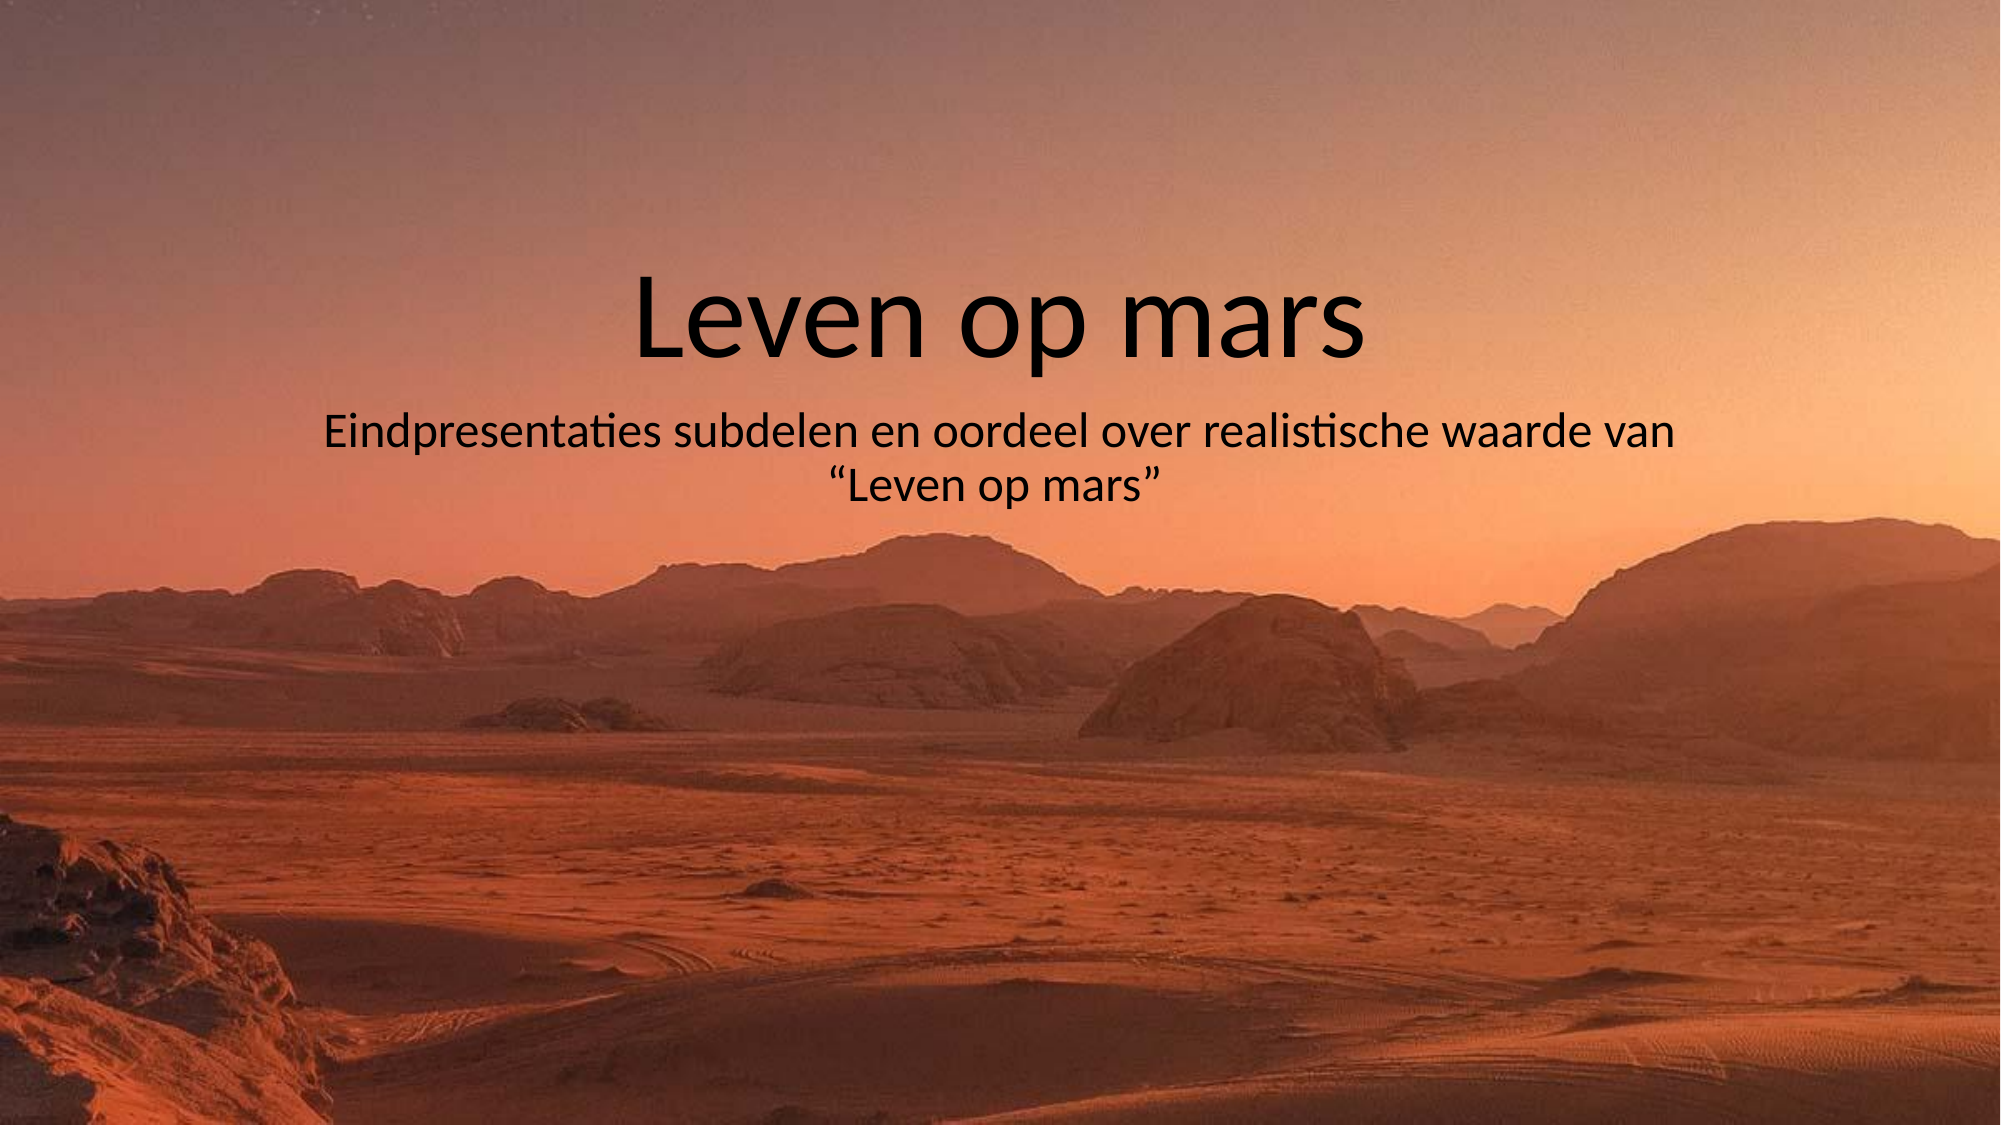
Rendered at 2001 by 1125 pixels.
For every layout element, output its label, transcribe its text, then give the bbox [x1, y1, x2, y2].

title Leven op mars [249, 0, 1750, 392]
subtitle Eindpresentaties subdelen en oordeel over realistische waarde van “Leven op mars” [249, 396, 1750, 668]
picture [0, 0, 2001, 1125]
